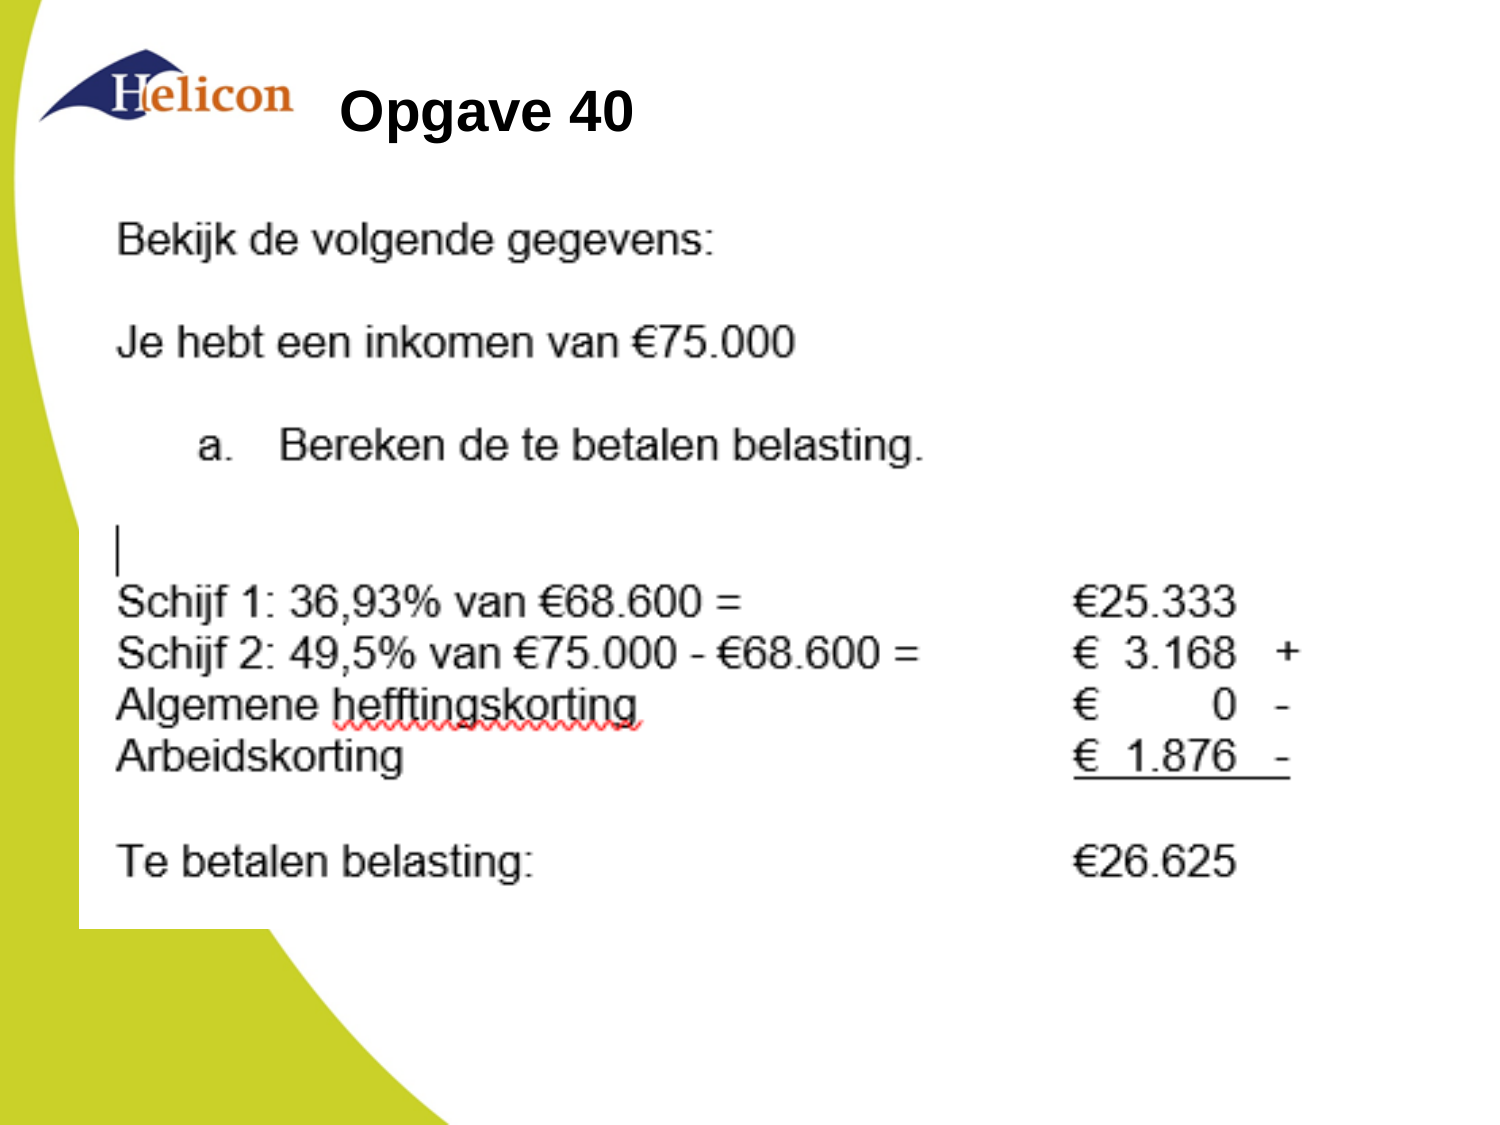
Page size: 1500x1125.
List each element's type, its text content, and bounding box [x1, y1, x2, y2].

picture [0, 0, 1500, 1125]
title Opgave 40 [324, 54, 1415, 161]
